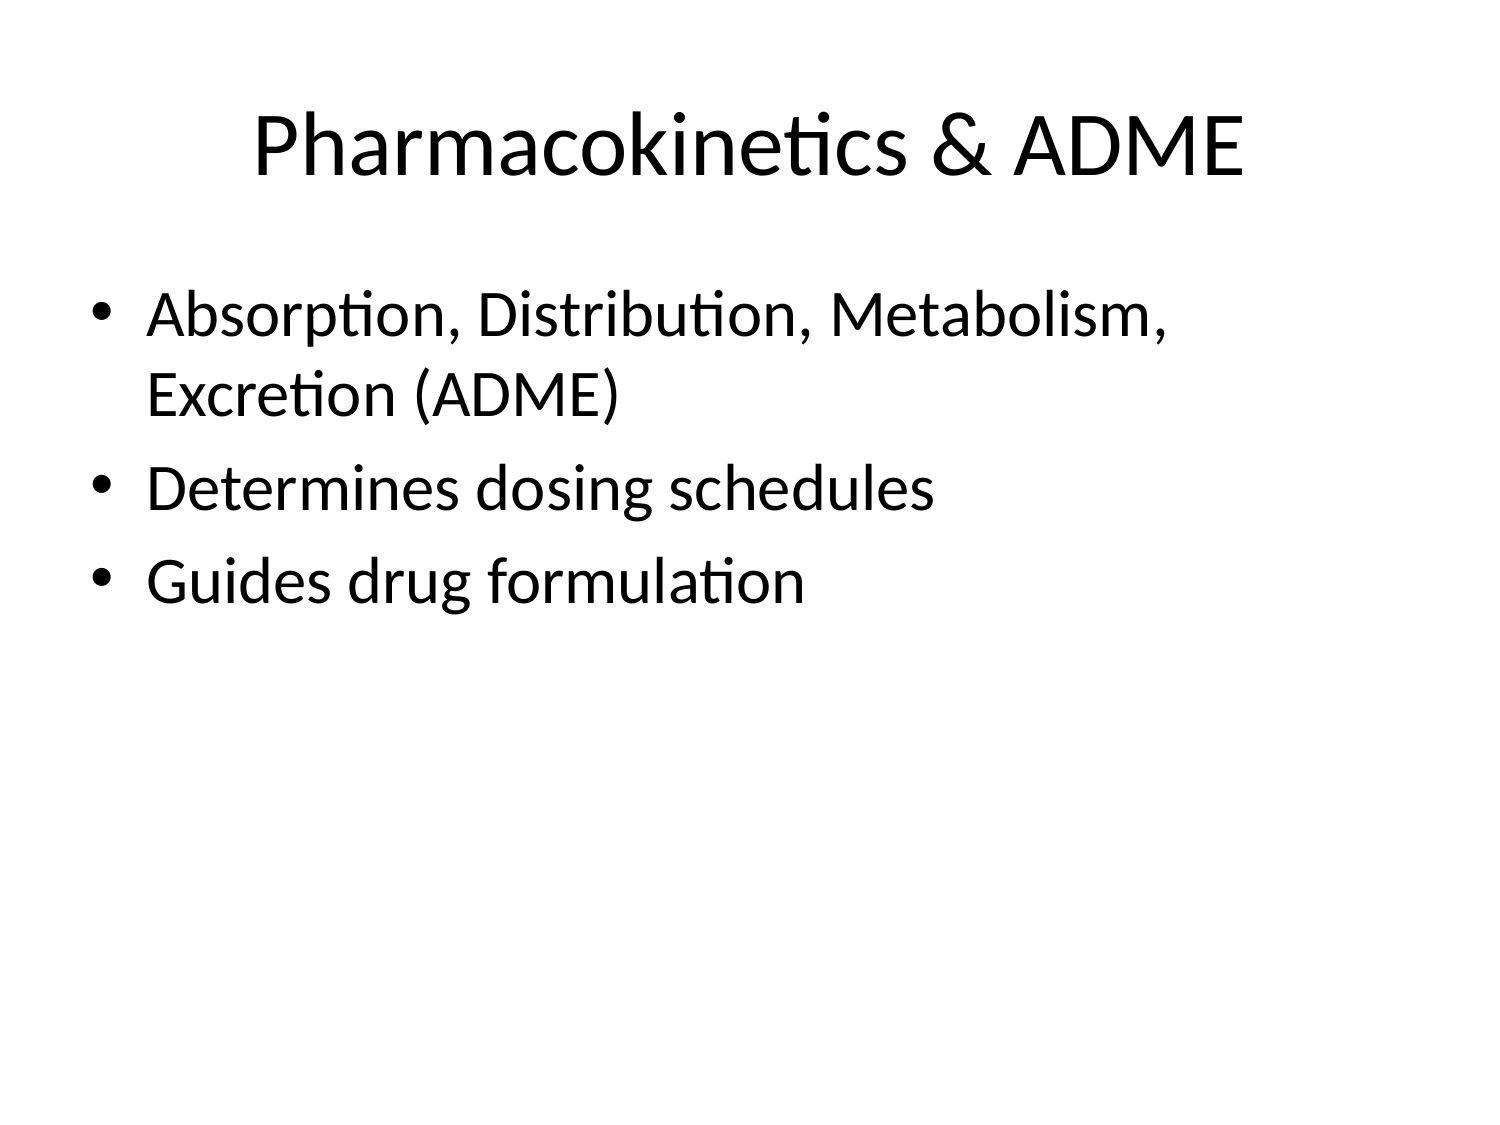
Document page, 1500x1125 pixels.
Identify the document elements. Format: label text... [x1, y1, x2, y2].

title Pharmacokinetics & ADME [75, 45, 1425, 233]
list Absorption, Distribution, Metabolism, Excretion (ADME) Determines dosing schedules Guides drug formulation [75, 262, 1425, 1005]
